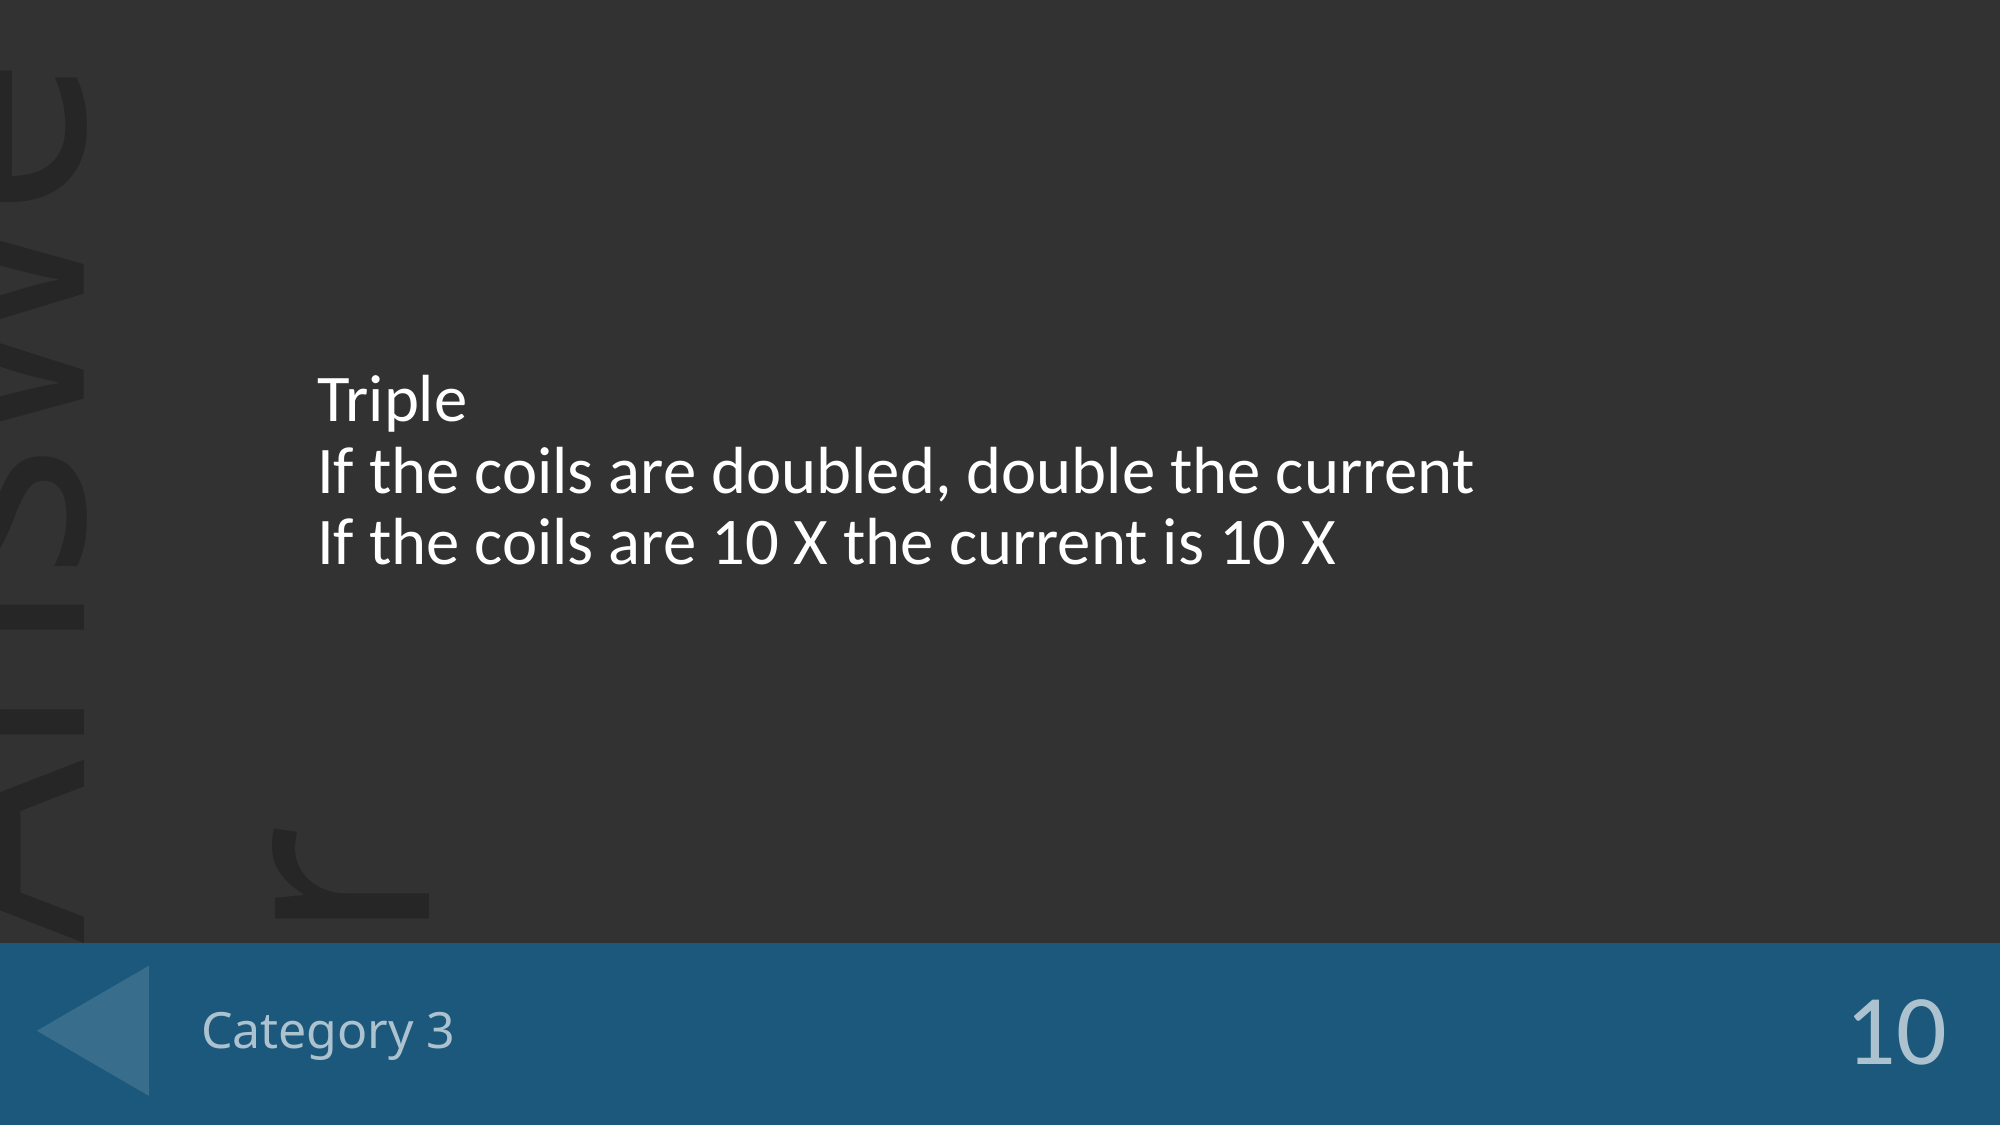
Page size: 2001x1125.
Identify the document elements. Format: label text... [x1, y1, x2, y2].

list 10 [1494, 967, 1963, 1097]
list Triple If the coils are doubled, double the current If the coils are 10 X the current is 10 X [302, 307, 1760, 636]
title Category 3 [185, 967, 1494, 1097]
